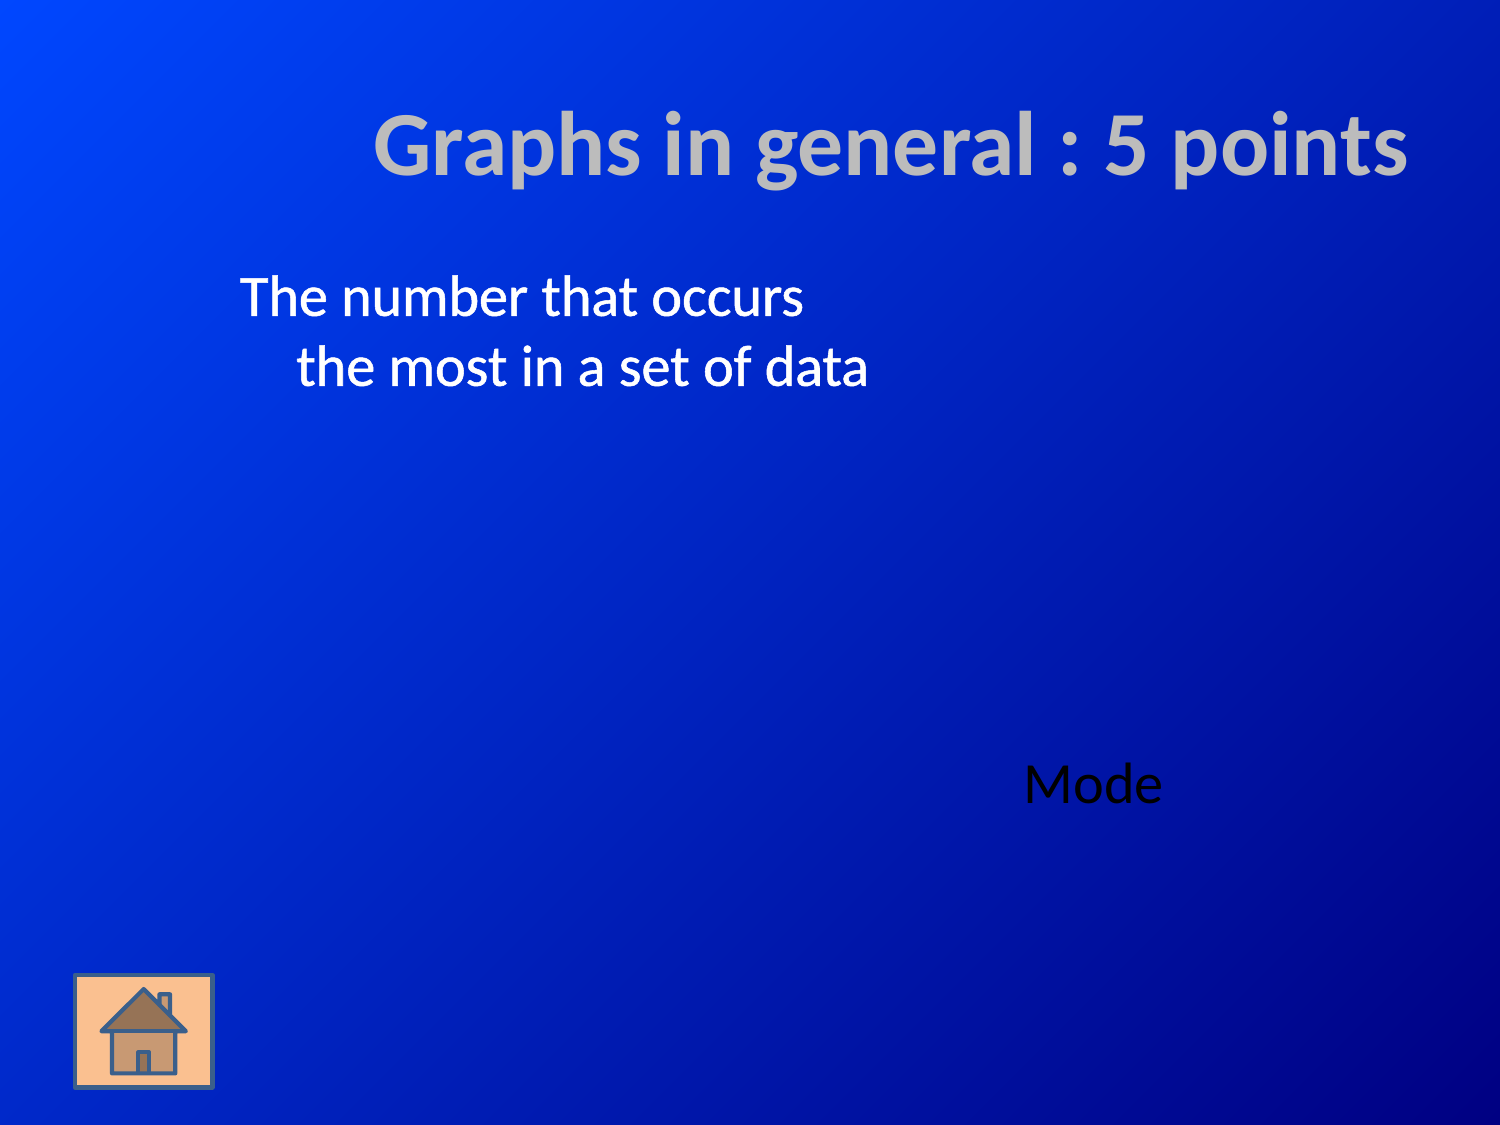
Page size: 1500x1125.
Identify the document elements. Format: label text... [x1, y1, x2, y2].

title Graphs in general : 5 points [75, 45, 1425, 233]
list The number that occurs the most in a set of data [225, 249, 888, 993]
list Mode [762, 737, 1425, 1005]
text_box [73, 973, 215, 1090]
